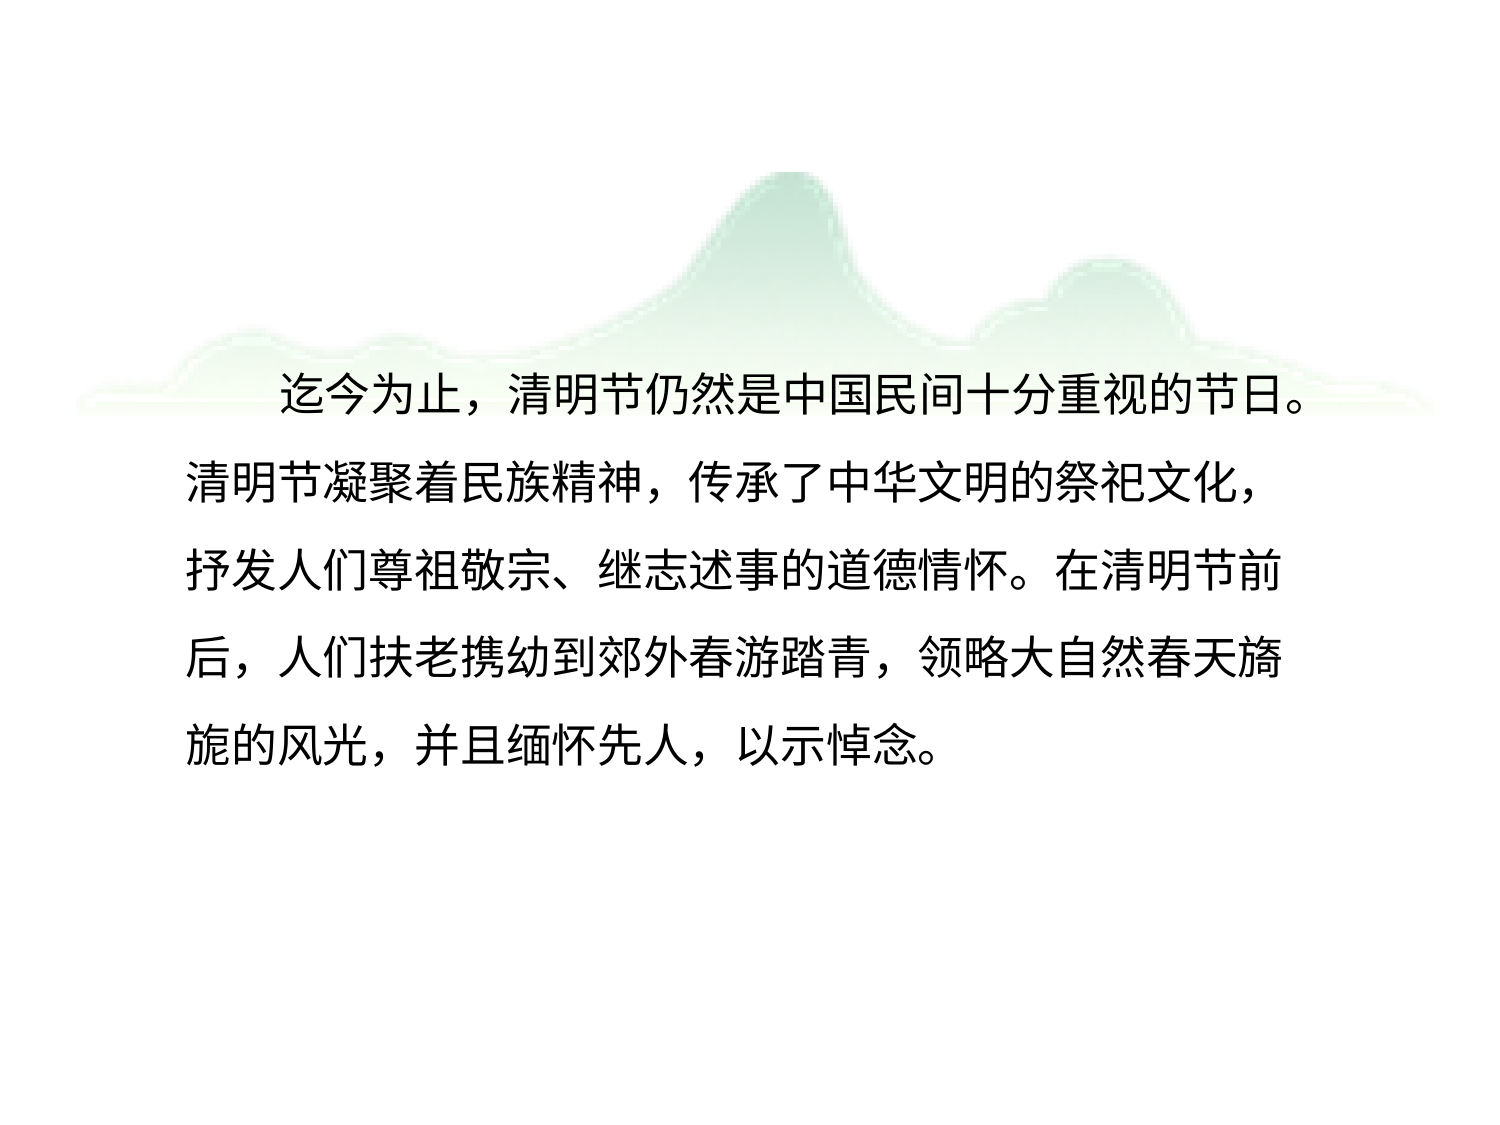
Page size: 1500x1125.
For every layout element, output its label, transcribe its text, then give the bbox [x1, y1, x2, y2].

text_box 迄今为止，清明节仍然是中国民间十分重视的节日。清明节凝聚着民族精神，传承了中华文明的祭祀文化，抒发人们尊祖敬宗、继志述事的道德情怀。在清明节前后，人们扶老携幼到郊外春游踏青，领略大自然春天旖旎的风光，并且缅怀先人，以示悼念。 [171, 424, 1317, 779]
picture [75, 172, 1435, 416]
